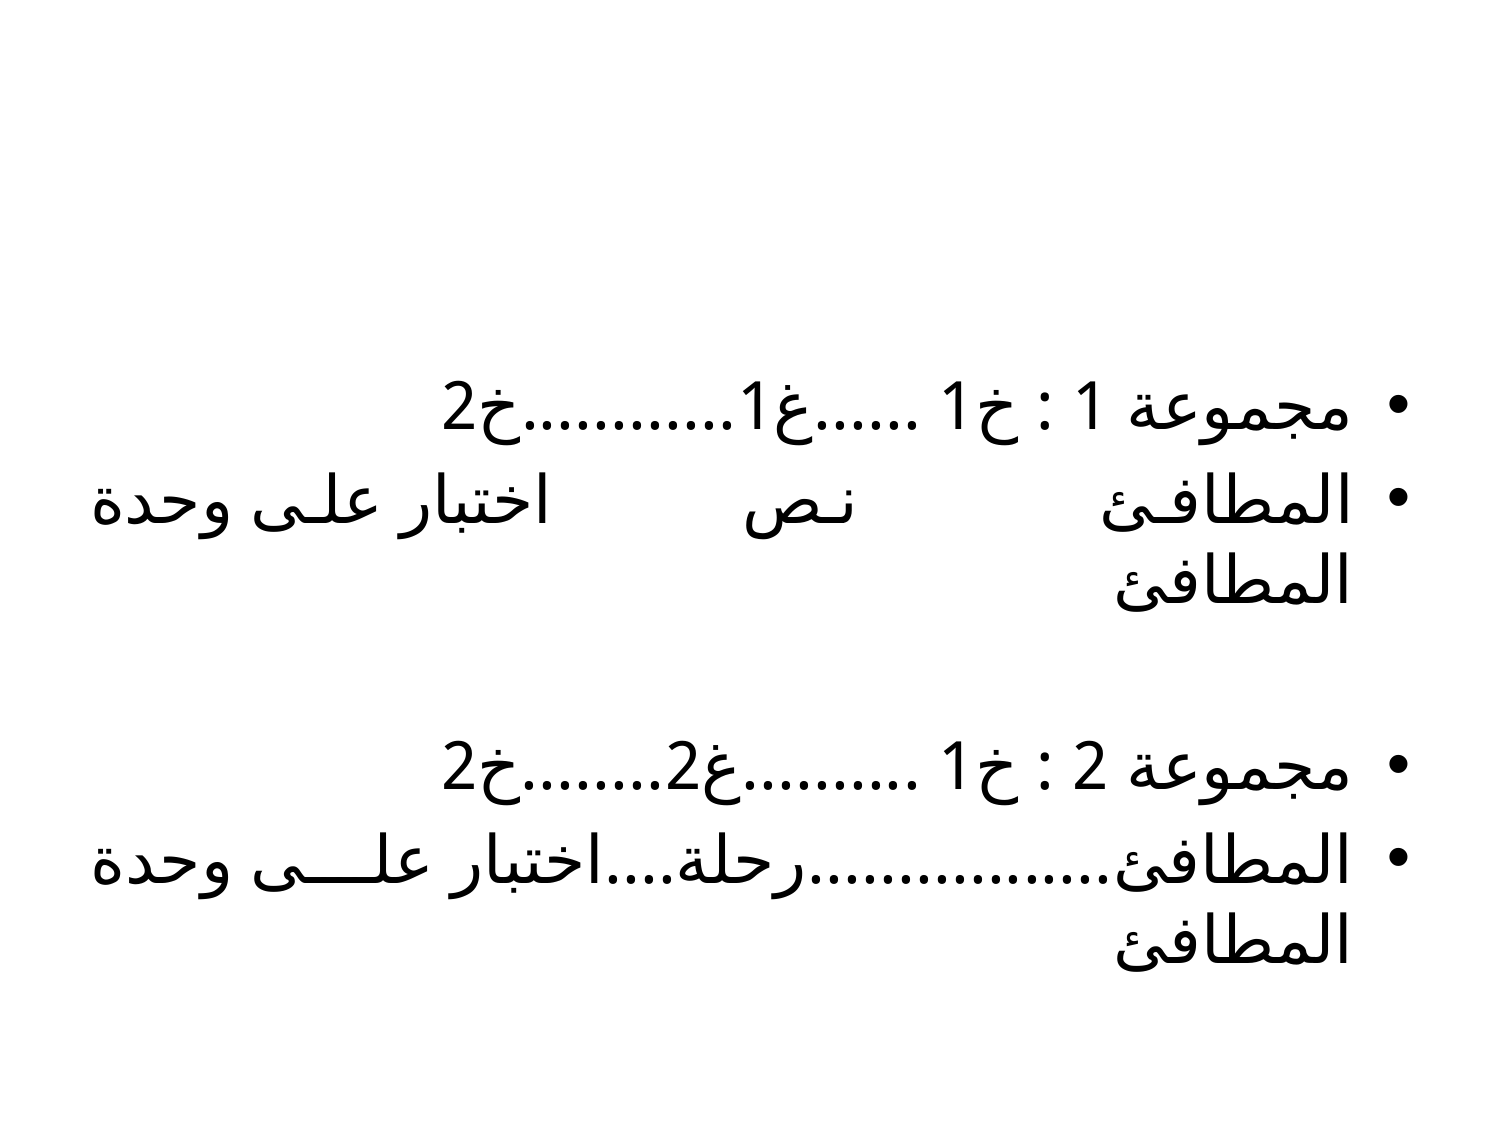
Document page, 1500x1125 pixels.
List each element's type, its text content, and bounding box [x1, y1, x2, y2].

list مجموعة 1 : خ1 ......غ1............خ2 المطافئ نص اختبار على وحدة المطافئ مجموعة 2 : خ1 ..........غ2........خ2 المطافئ.................رحلة....اختبار على وحدة المطافئ [75, 262, 1425, 1005]
